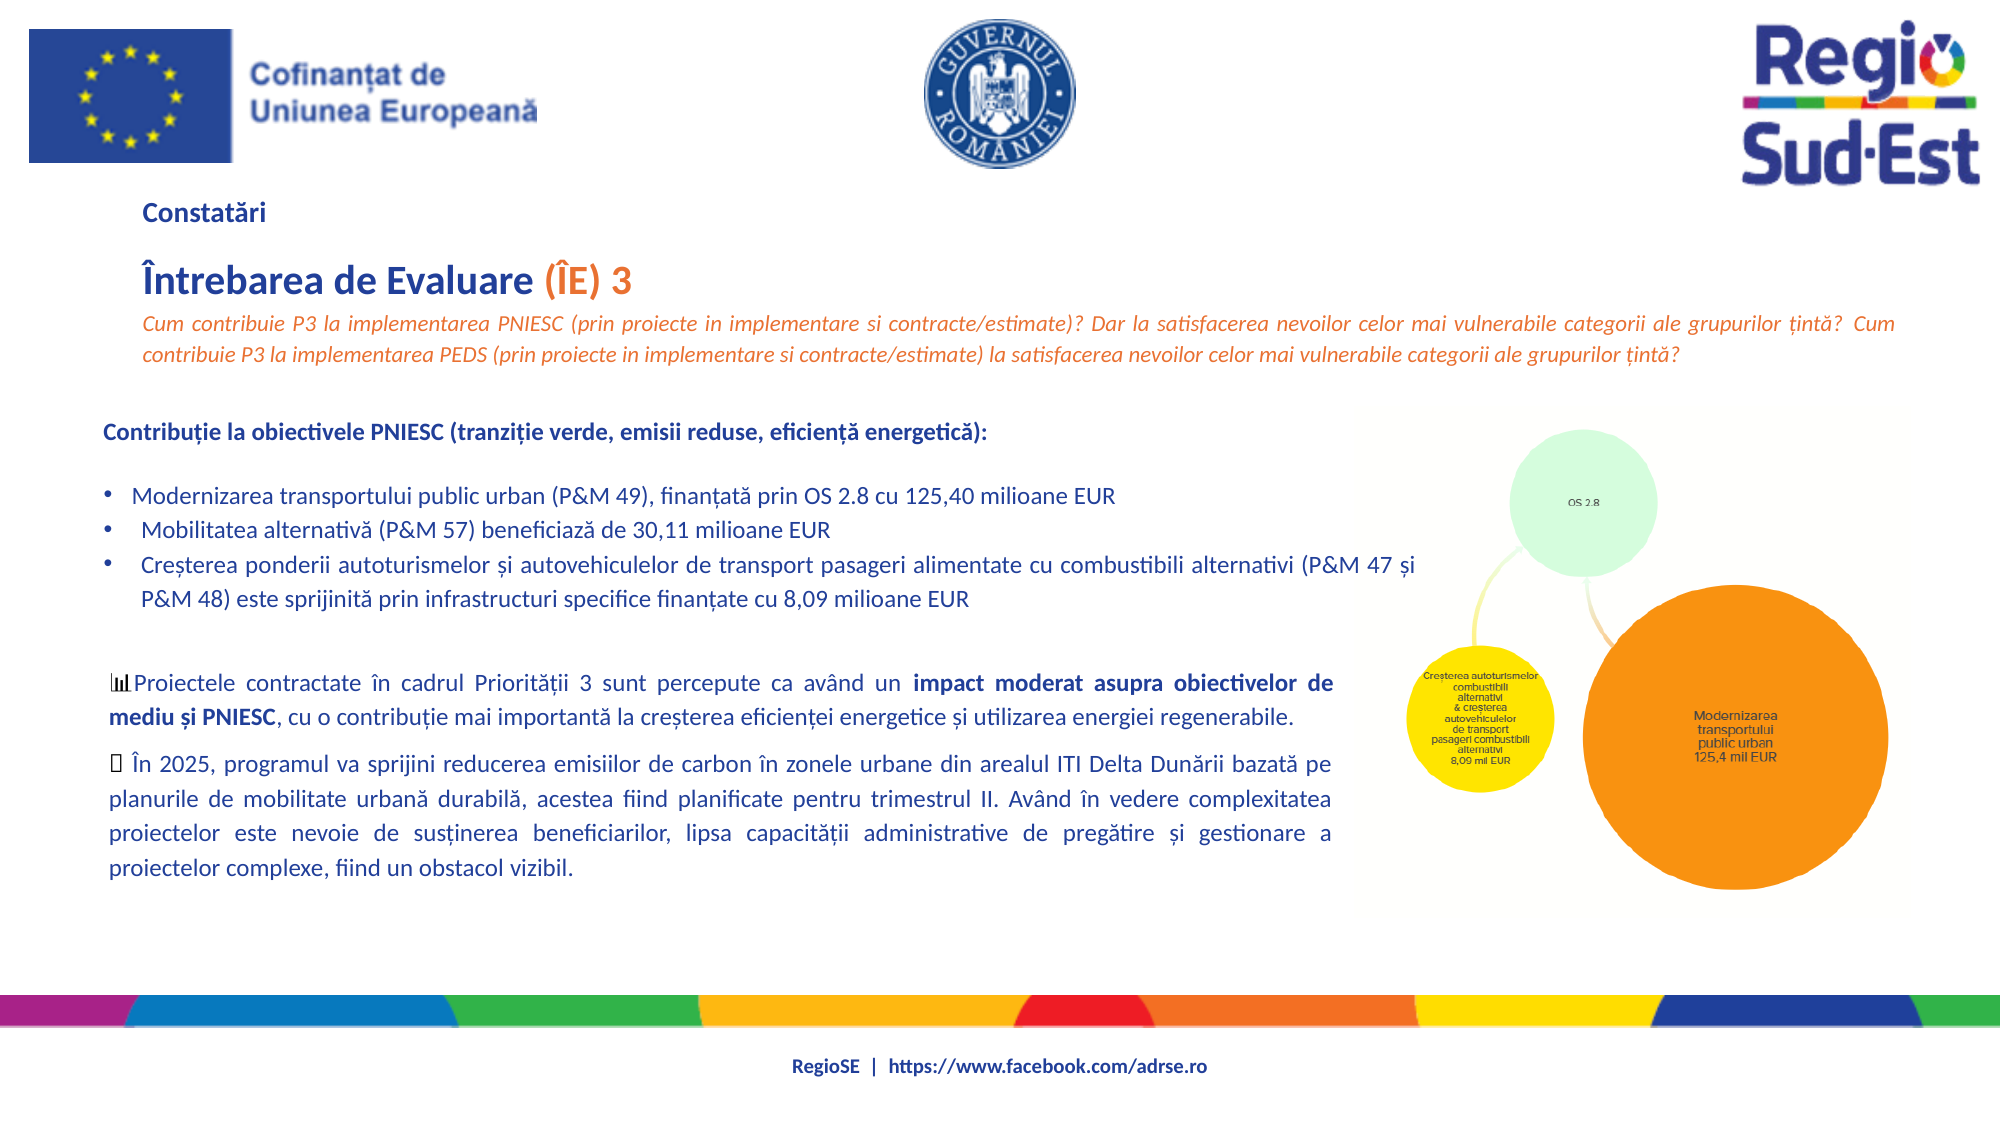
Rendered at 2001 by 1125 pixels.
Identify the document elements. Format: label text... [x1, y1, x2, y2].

picture [924, 19, 1076, 170]
text_box Constatări [127, 185, 1134, 236]
text_box Contribuție la obiectivele PNIESC (tranziție verde, emisii reduse, eficiență energetică): [88, 408, 1095, 467]
text_box Modernizarea transportului public urban (P&M 49), finanțată prin OS 2.8 cu 125,40 milioane EUR Mobilitatea alternativă (P&M 57) beneficiază de 30,11 milioane EUR Creșterea ponderii autoturismelor și autovehiculelor de transport pasageri alimentate cu combustibili alternativi (P&M 47 și P&M 48) este sprijinită prin infrastructuri specifice finanțate cu 8,09 milioane EUR [88, 467, 1354, 620]
picture [1710, 0, 2000, 276]
picture [1354, 405, 1911, 919]
picture [0, 995, 2000, 1029]
text_box Întrebarea de Evaluare (ÎE) 3 [127, 245, 1227, 296]
picture [28, 28, 537, 164]
text_box 📊Proiectele contractate în cadrul Priorității 3 sunt percepute ca având un impact moderat asupra obiectivelor de mediu și PNIESC, cu o contribuție mai importantă la creșterea eficienței energetice și utilizarea energiei regenerabile. ✅ În 2025, programul va sprijini reducerea emisiilor de carbon în zonele urbane din arealul ITI Delta Dunării bazată pe planurile de mobilitate urbană durabilă, acestea fiind planificate pentru trimestrul II. Având în vedere complexitatea proiectelor este nevoie de susținerea beneficiarilor, lipsa capacității administrative de pregătire și gestionare a proiectelor complexe, fiind un obstacol vizibil. [94, 654, 1350, 889]
text_box RegioSE | https://www.facebook.com/adrse.ro [776, 1029, 1223, 1085]
text_box Cum contribuie P3 la implementarea PNIESC (prin proiecte in implementare si contracte/estimate)? Dar la satisfacerea nevoilor celor mai vulnerabile categorii ale grupurilor țintă? Cum contribuie P3 la implementarea PEDS (prin proiecte in implementare si contracte/estimate) la satisfacerea nevoilor celor mai vulnerabile categorii ale grupurilor țintă? [127, 296, 1911, 375]
